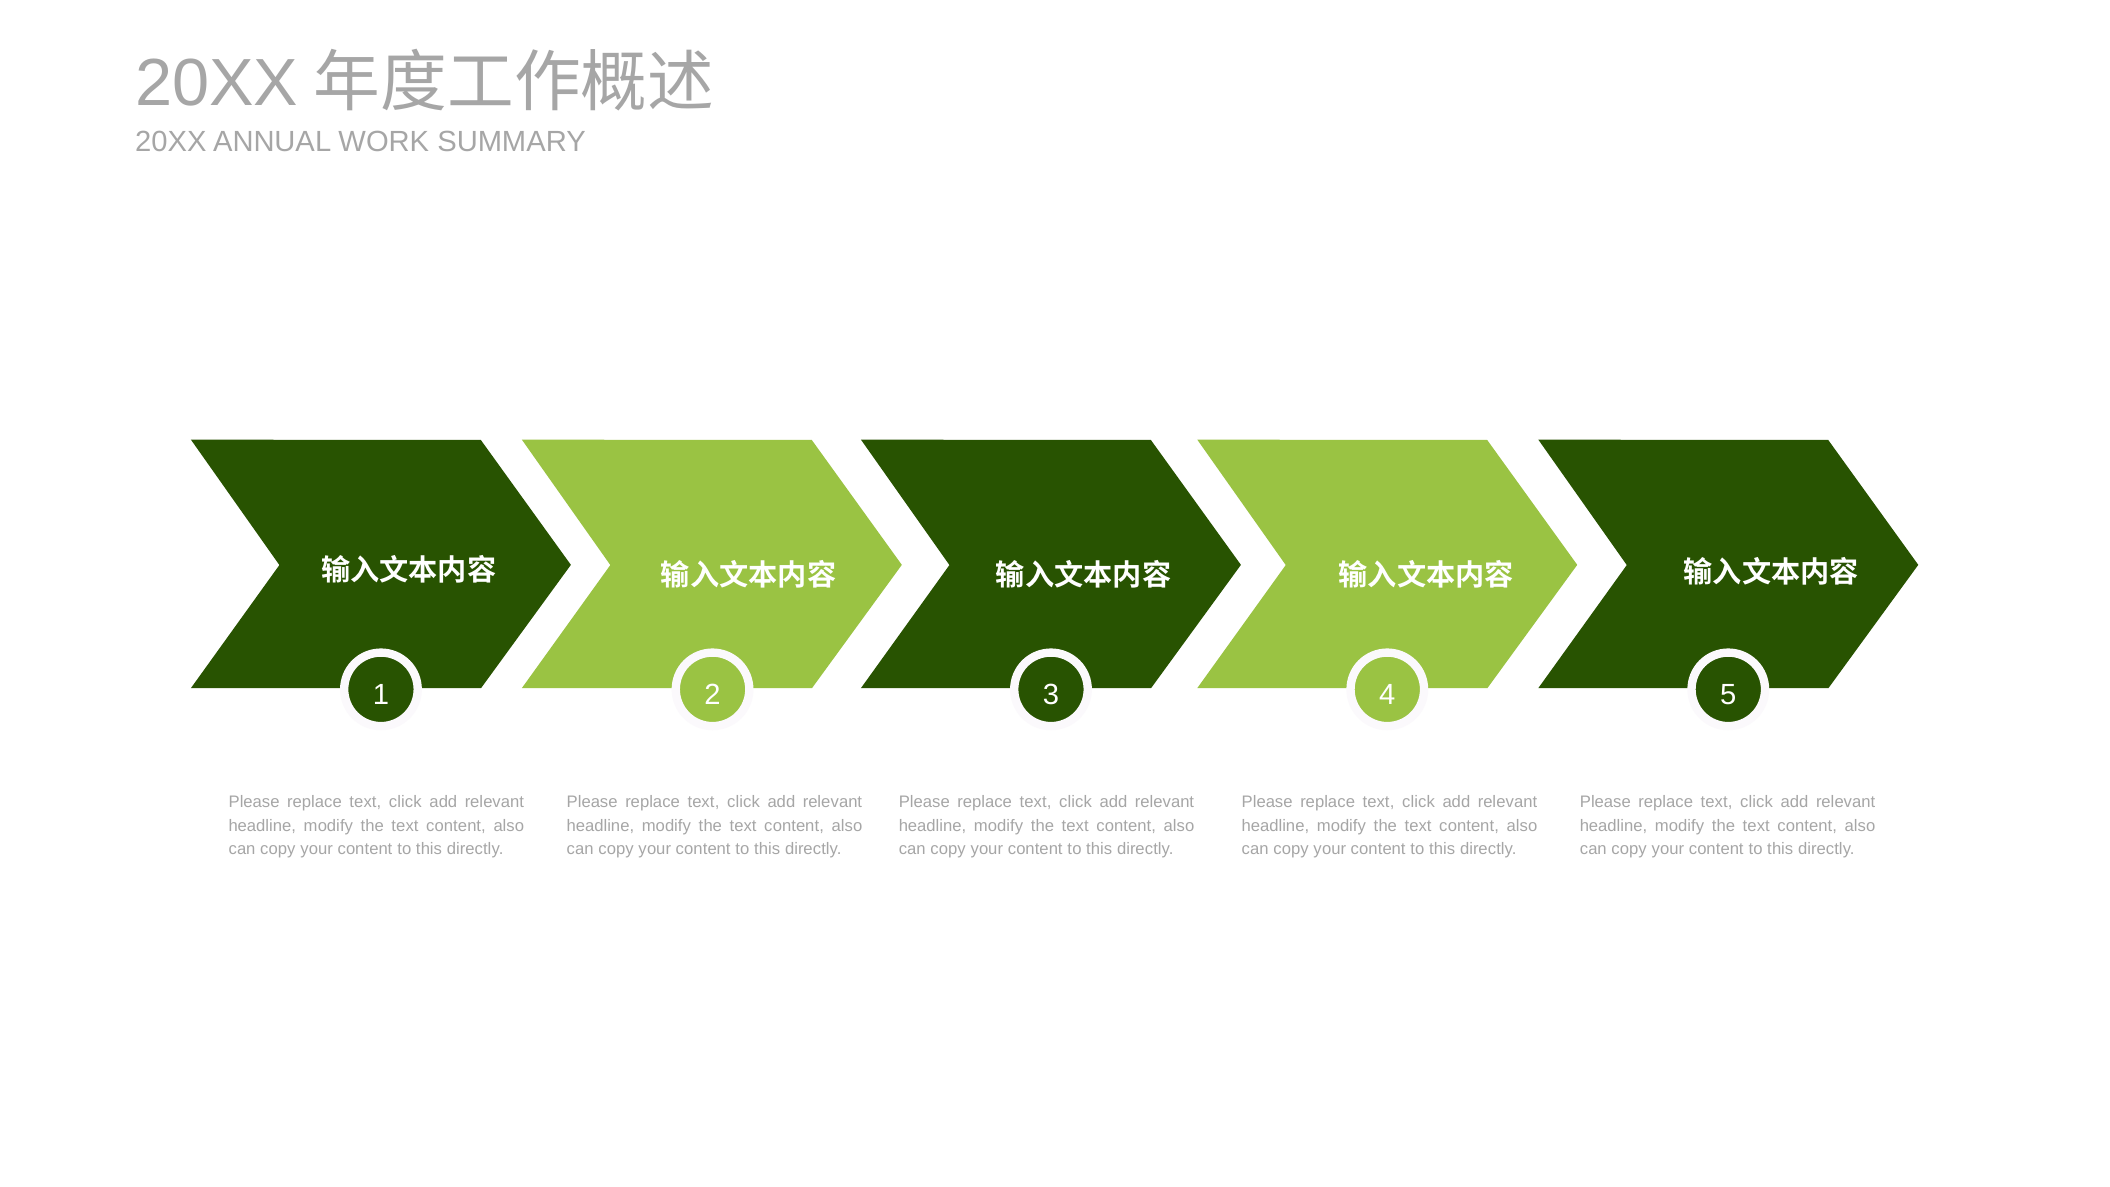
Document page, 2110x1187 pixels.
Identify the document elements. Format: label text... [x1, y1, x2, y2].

text_box Please replace text, click add relevant headline, modify the text content, also can copy your content to this directly. [1241, 786, 1538, 859]
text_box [521, 439, 860, 689]
text_box Please replace text, click add relevant headline, modify the text content, also can copy your content to this directly. [1579, 786, 1876, 859]
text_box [1691, 652, 1766, 727]
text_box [1014, 652, 1088, 727]
text_box 20XX年度工作概述 [135, 38, 783, 119]
text_box Please replace text, click add relevant headline, modify the text content, also can copy your content to this directly. [566, 786, 863, 859]
text_box 20XX ANNUAL WORK SUMMARY [135, 122, 596, 158]
text_box Please replace text, click add relevant headline, modify the text content, also can copy your content to this directly. [898, 786, 1195, 859]
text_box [860, 439, 1197, 689]
text_box Please replace text, click add relevant headline, modify the text content, also can copy your content to this directly. [228, 786, 525, 859]
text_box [1197, 439, 1538, 689]
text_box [190, 439, 521, 689]
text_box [1538, 439, 1919, 689]
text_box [675, 652, 750, 727]
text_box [1350, 652, 1425, 727]
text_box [344, 652, 418, 727]
